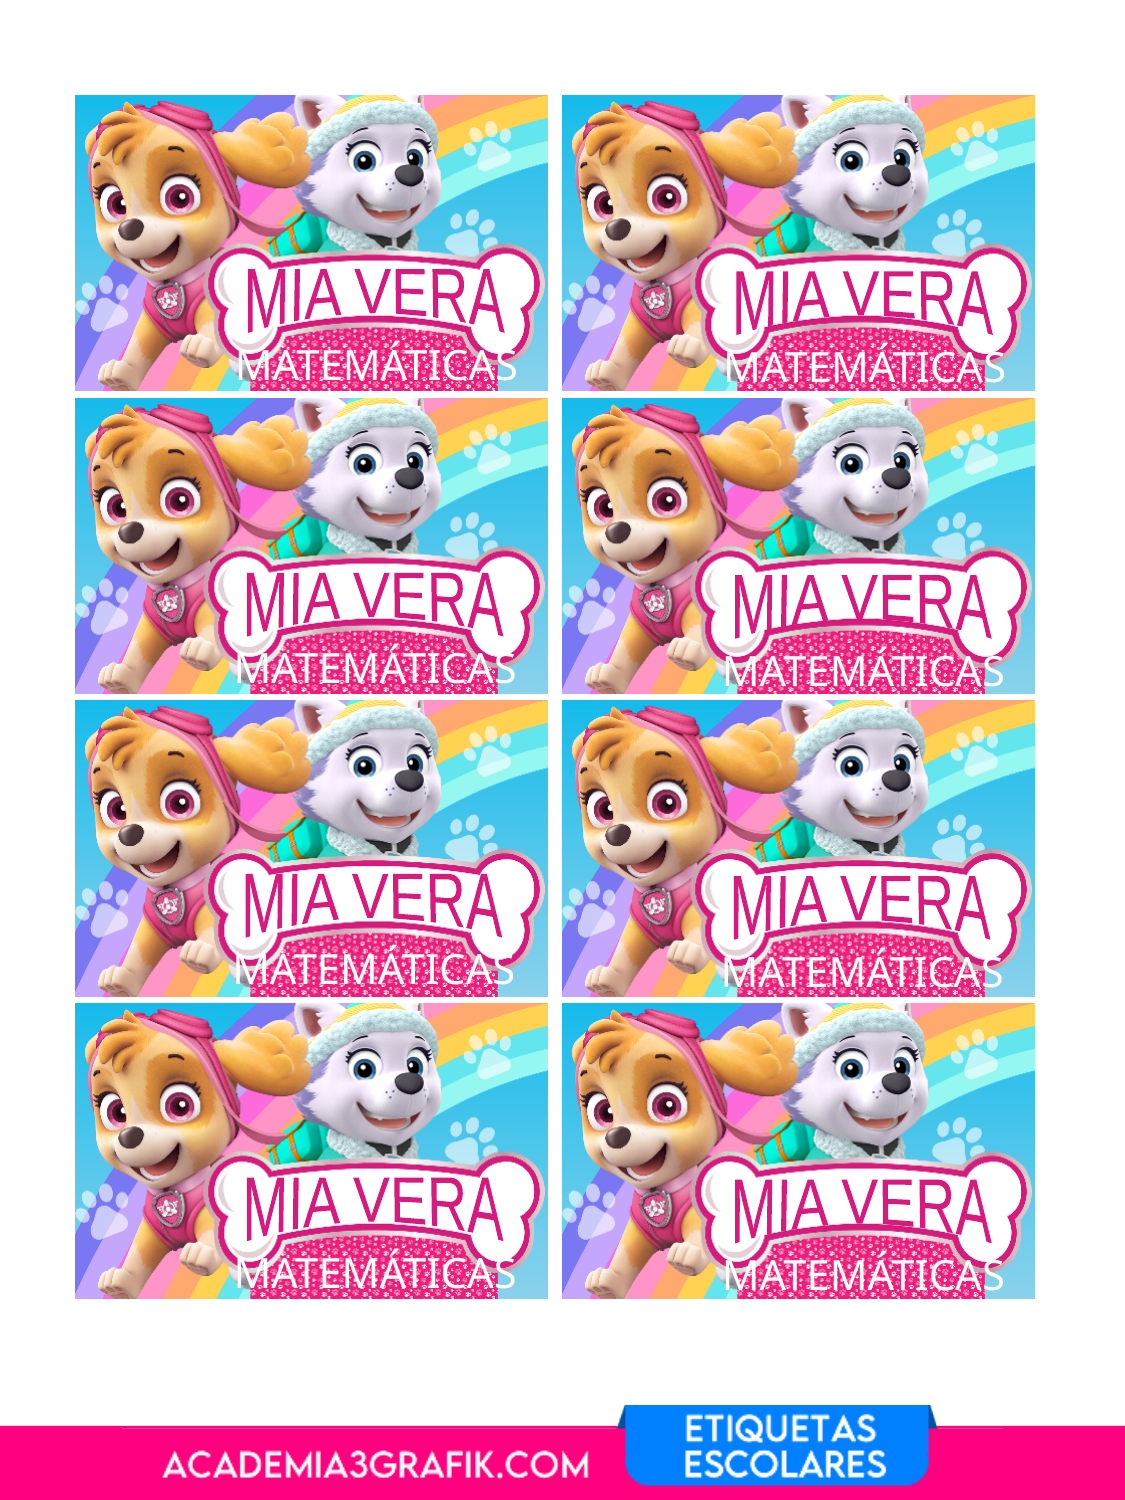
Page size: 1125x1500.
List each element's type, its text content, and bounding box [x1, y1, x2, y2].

text_box MATEMÁTICAS [218, 694, 532, 700]
picture [75, 95, 548, 391]
text_box MATEMÁTICAS [705, 997, 1019, 1003]
text_box MATEMÁTICAS [707, 1299, 1020, 1307]
text_box MATEMÁTICAS [220, 391, 533, 396]
text_box MATEMÁTICAS [708, 391, 1022, 398]
picture [562, 398, 1035, 694]
picture [75, 398, 548, 694]
picture [562, 1003, 1035, 1299]
picture [75, 1003, 548, 1299]
picture [122, 1405, 1003, 1500]
text_box MATEMÁTICAS [707, 694, 1020, 700]
picture [562, 95, 1035, 391]
text_box MATEMÁTICAS [218, 1299, 532, 1305]
text_box MATEMÁTICAS [217, 997, 531, 1001]
picture [75, 700, 548, 997]
picture [562, 700, 1035, 997]
